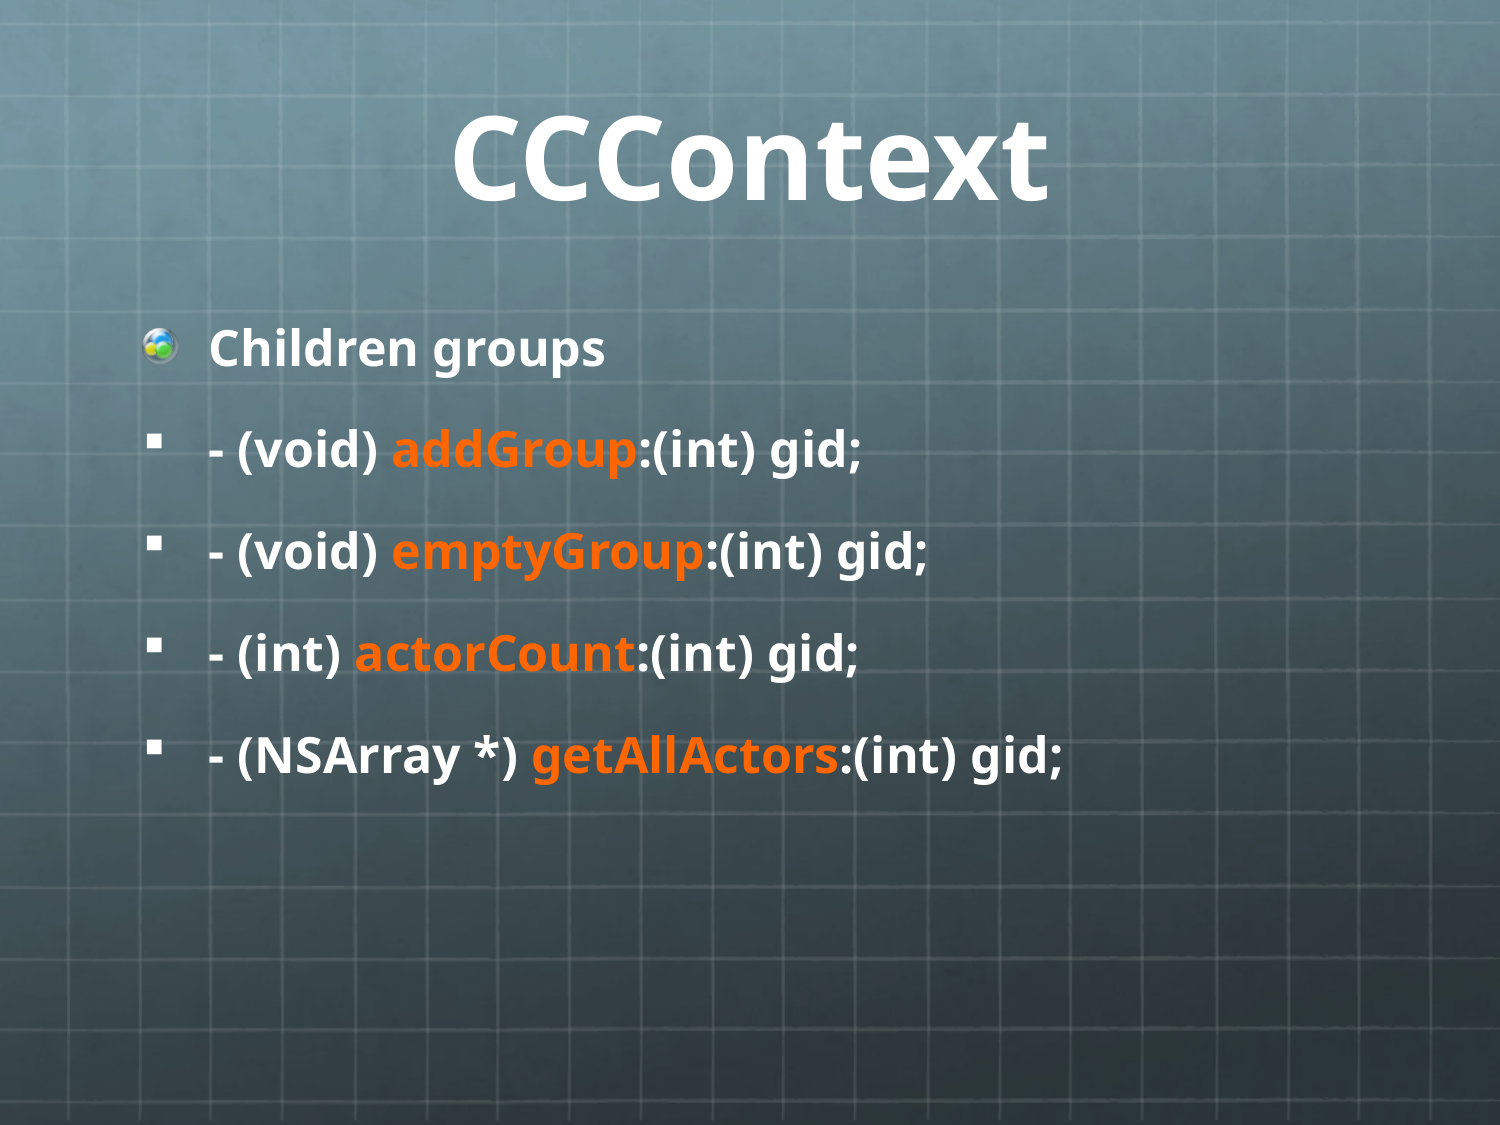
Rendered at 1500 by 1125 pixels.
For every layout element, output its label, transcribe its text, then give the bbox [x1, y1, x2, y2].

picture [0, 0, 1500, 1125]
title CCContext [127, 17, 1372, 289]
list Children groups - (void) addGroup:(int) gid; - (void) emptyGroup:(int) gid; - (int) actorCount:(int) gid; - (NSArray *) getAllActors:(int) gid; [127, 308, 1372, 1031]
